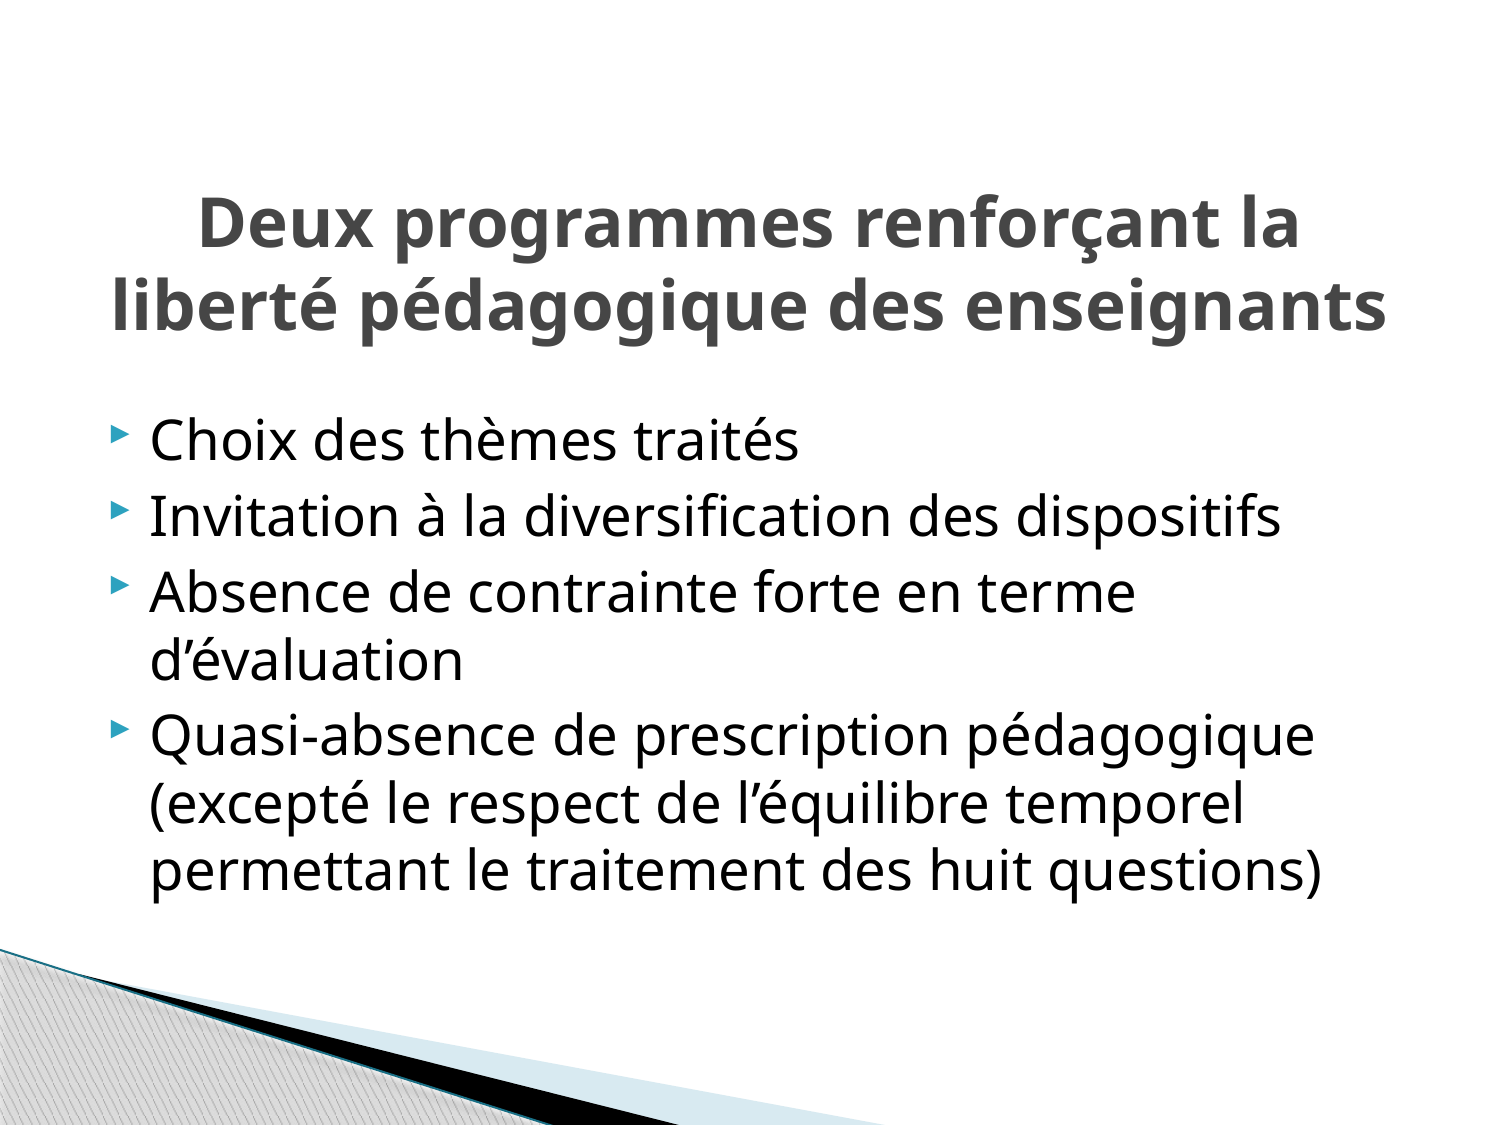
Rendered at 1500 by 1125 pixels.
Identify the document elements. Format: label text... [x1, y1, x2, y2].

title Deux programmes renforçant la liberté pédagogique des enseignants [75, 137, 1425, 386]
list Choix des thèmes traités Invitation à la diversification des dispositifs Absence de contrainte forte en terme d’évaluation Quasi-absence de prescription pédagogique (excepté le respect de l’équilibre temporel permettant le traitement des huit questions) [75, 397, 1425, 986]
